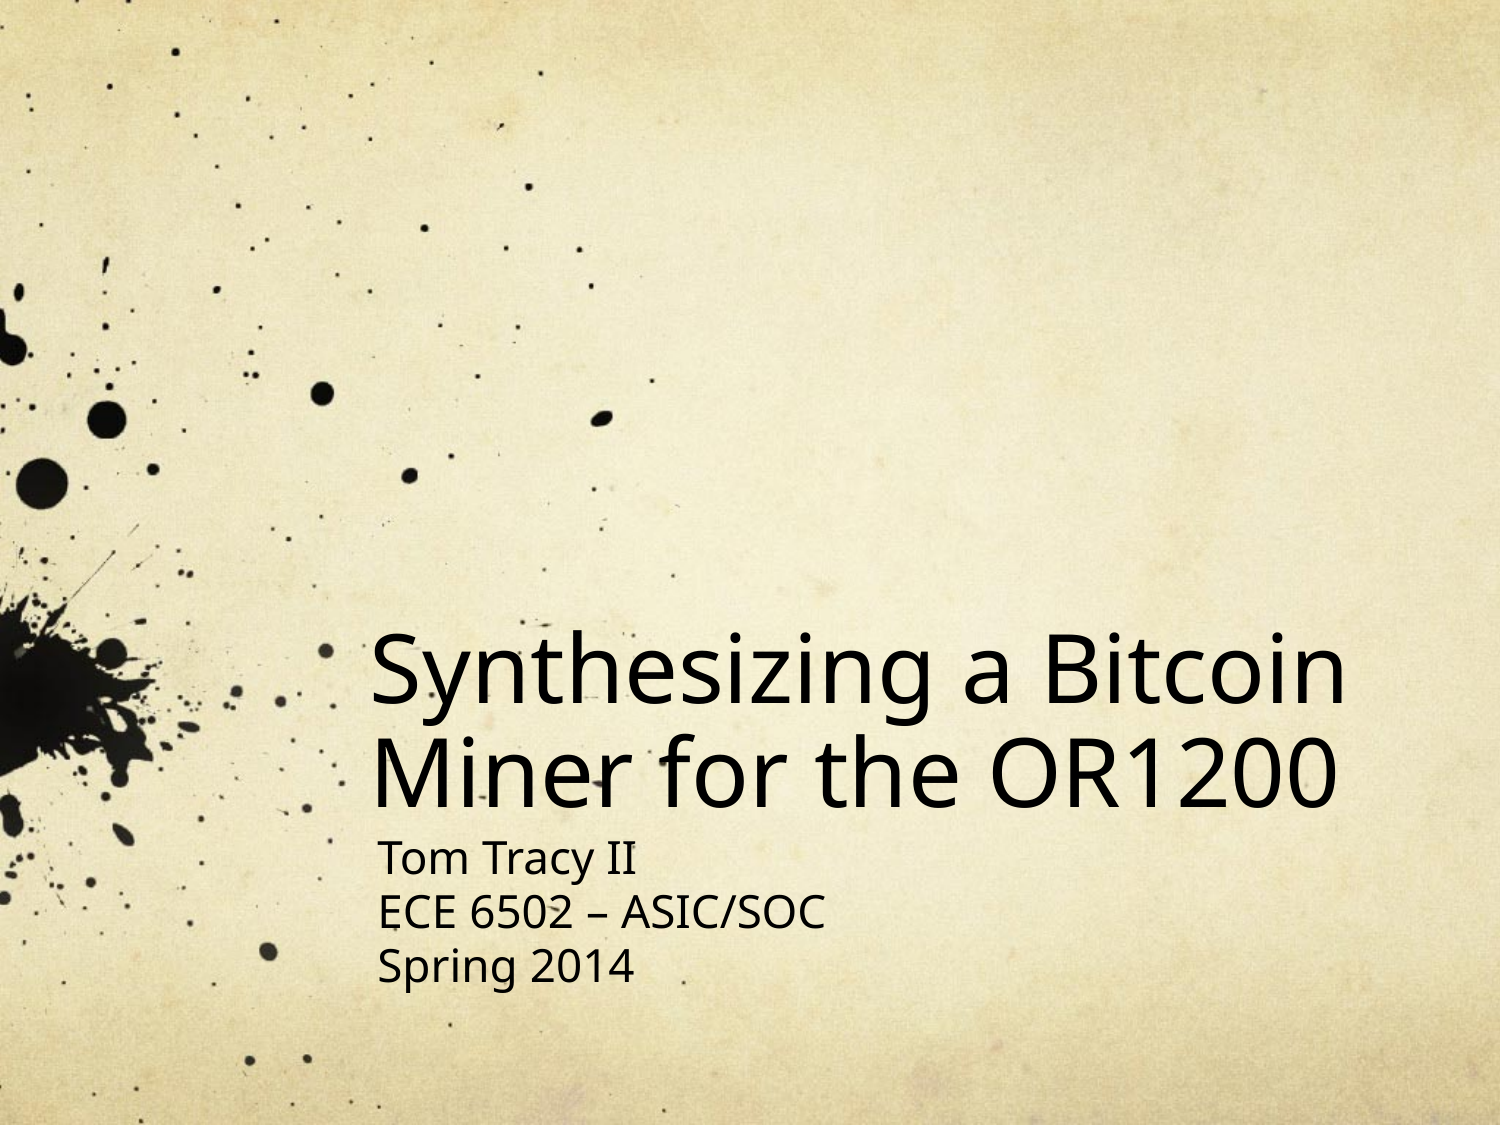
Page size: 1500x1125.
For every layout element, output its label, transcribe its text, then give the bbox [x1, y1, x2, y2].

title Synthesizing a Bitcoin Miner for the OR1200 [362, 512, 1425, 827]
subtitle Tom Tracy II ECE 6502 – ASIC/SOC Spring 2014 [362, 829, 1425, 1023]
picture [0, 0, 1500, 1125]
